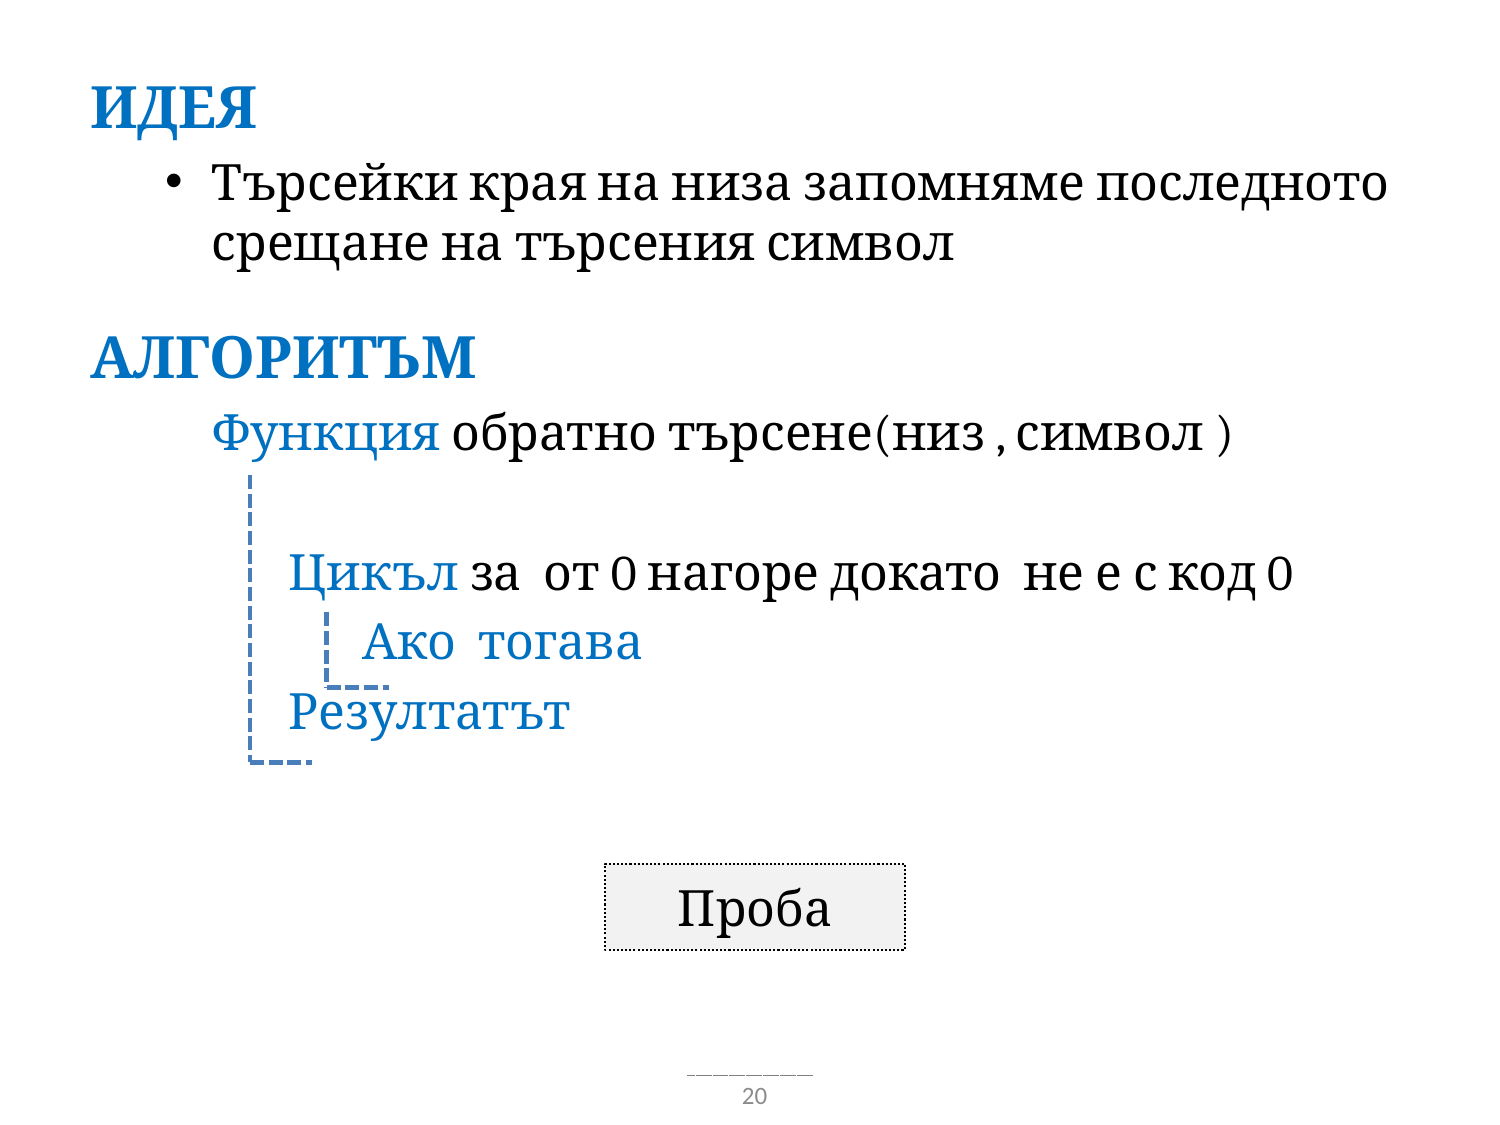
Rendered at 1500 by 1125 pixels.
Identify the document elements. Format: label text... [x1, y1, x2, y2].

slide_number 20 [579, 1065, 930, 1125]
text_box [249, 474, 313, 763]
text_box Проба [603, 861, 907, 952]
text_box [326, 612, 390, 688]
